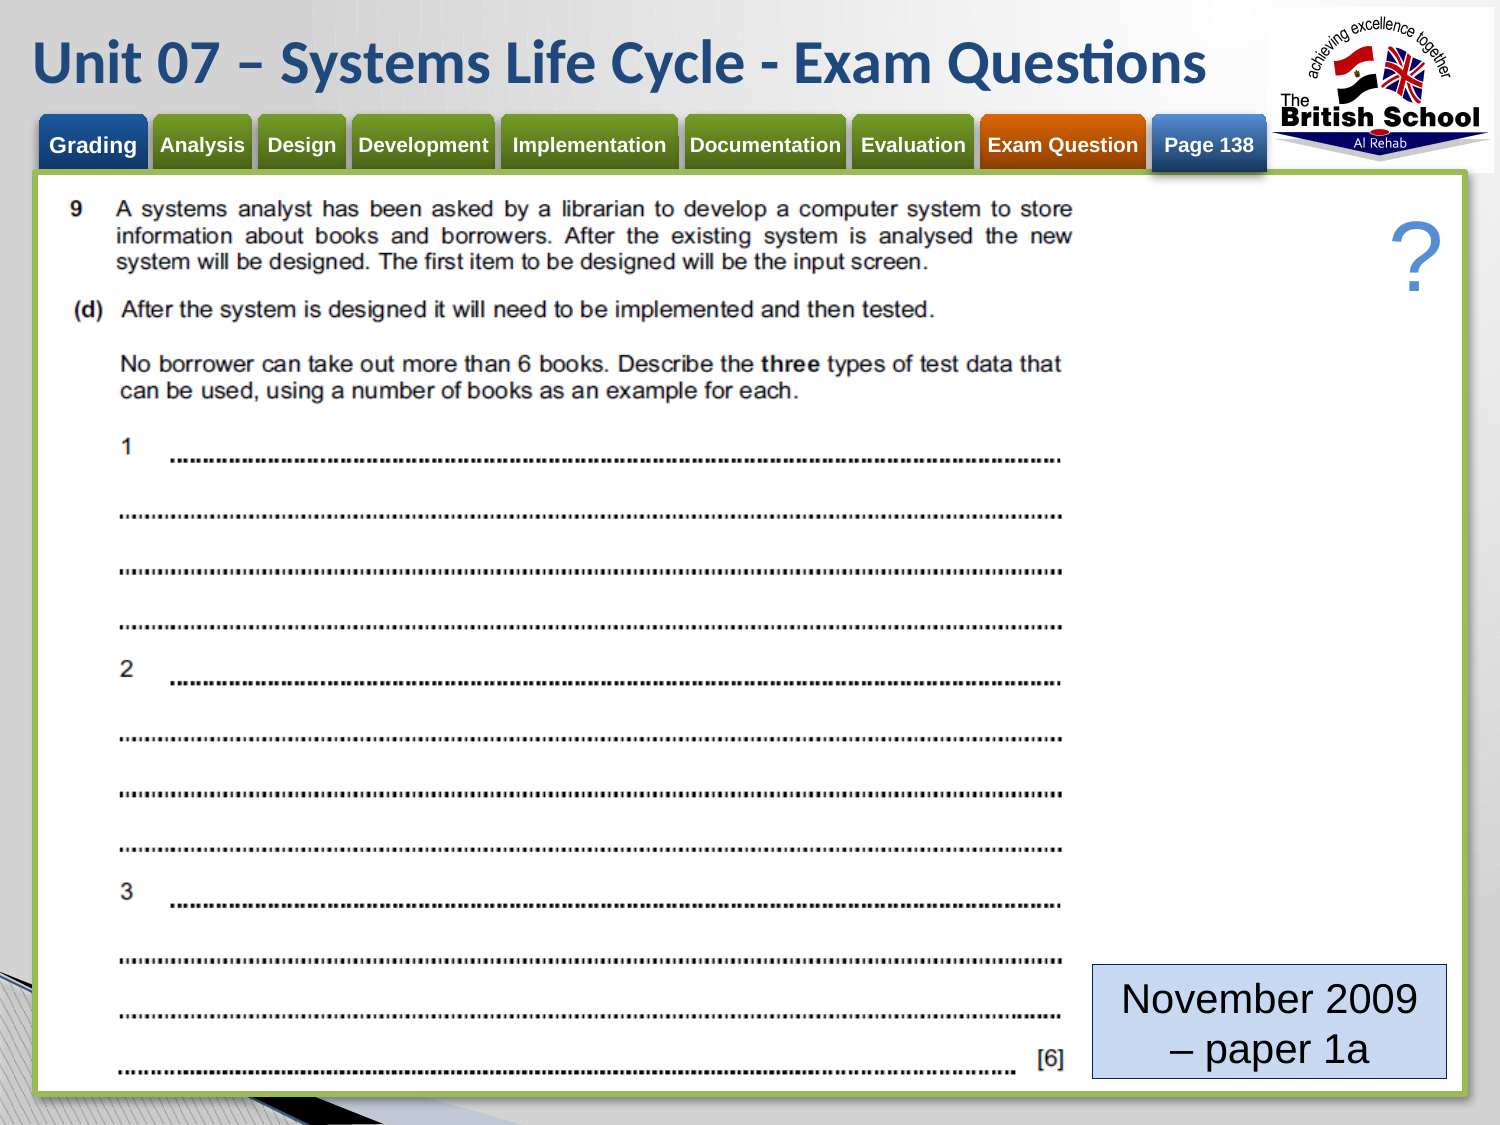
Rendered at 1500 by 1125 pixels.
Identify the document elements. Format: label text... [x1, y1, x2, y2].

picture [281, 1114, 303, 1125]
text_box Page 138 [1151, 113, 1268, 173]
picture [1267, 7, 1495, 173]
title Unit 07 – Systems Life Cycle - Exam Questions [17, 7, 1256, 110]
text_box ? [1373, 184, 1447, 320]
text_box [64, 195, 1093, 1081]
text_box November 2009 – paper 1a [1099, 964, 1447, 1079]
